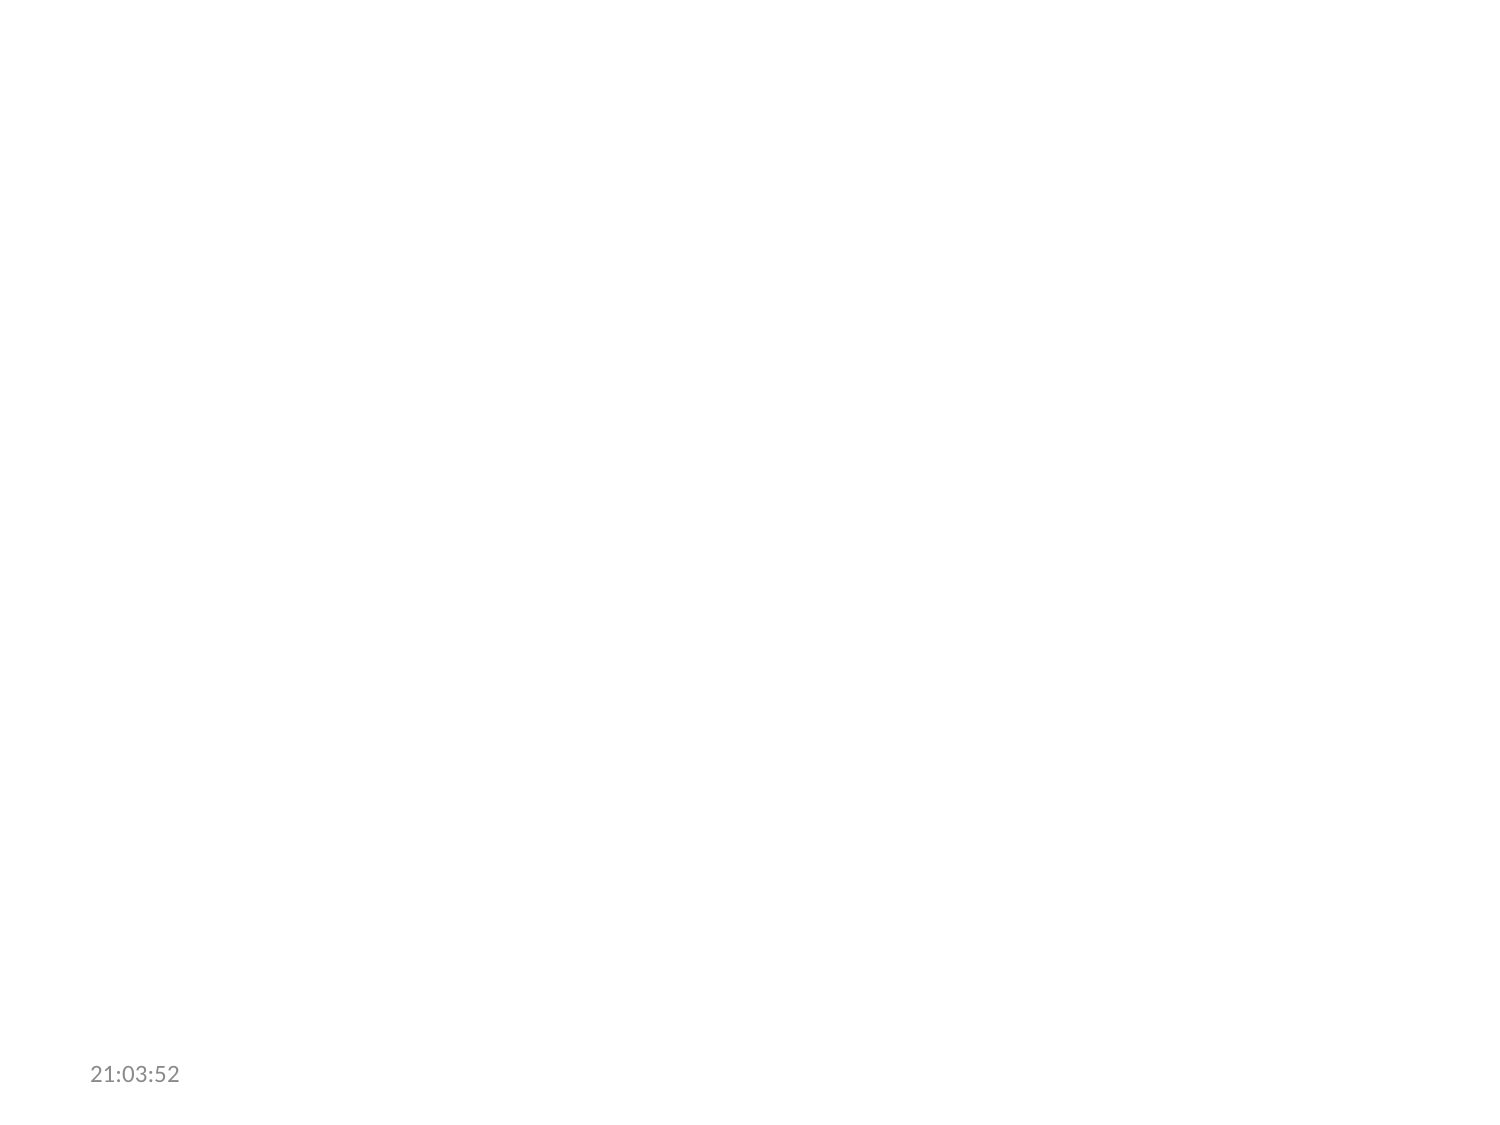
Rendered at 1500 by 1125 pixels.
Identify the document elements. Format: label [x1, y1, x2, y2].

slide_number [75, 1042, 425, 1103]
